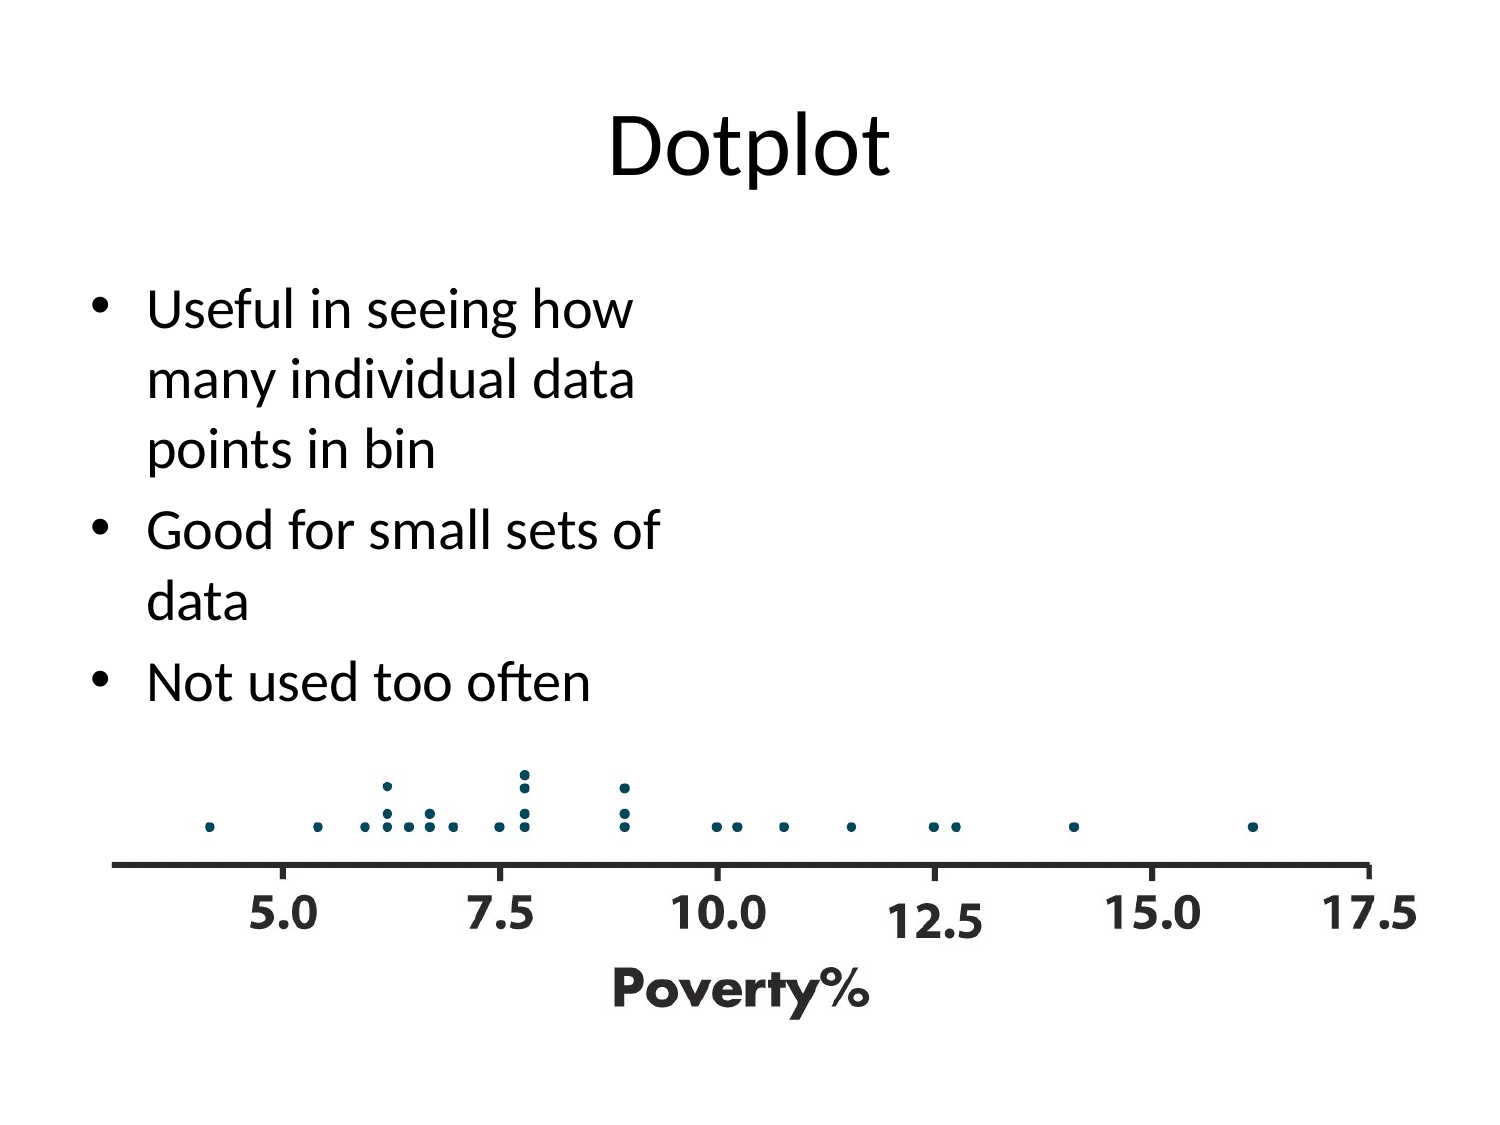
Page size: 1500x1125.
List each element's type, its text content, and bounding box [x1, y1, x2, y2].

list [99, 724, 1426, 1039]
title Dotplot [75, 45, 1425, 233]
list Useful in seeing how many individual data points in bin Good for small sets of data Not used too often [75, 262, 738, 1005]
